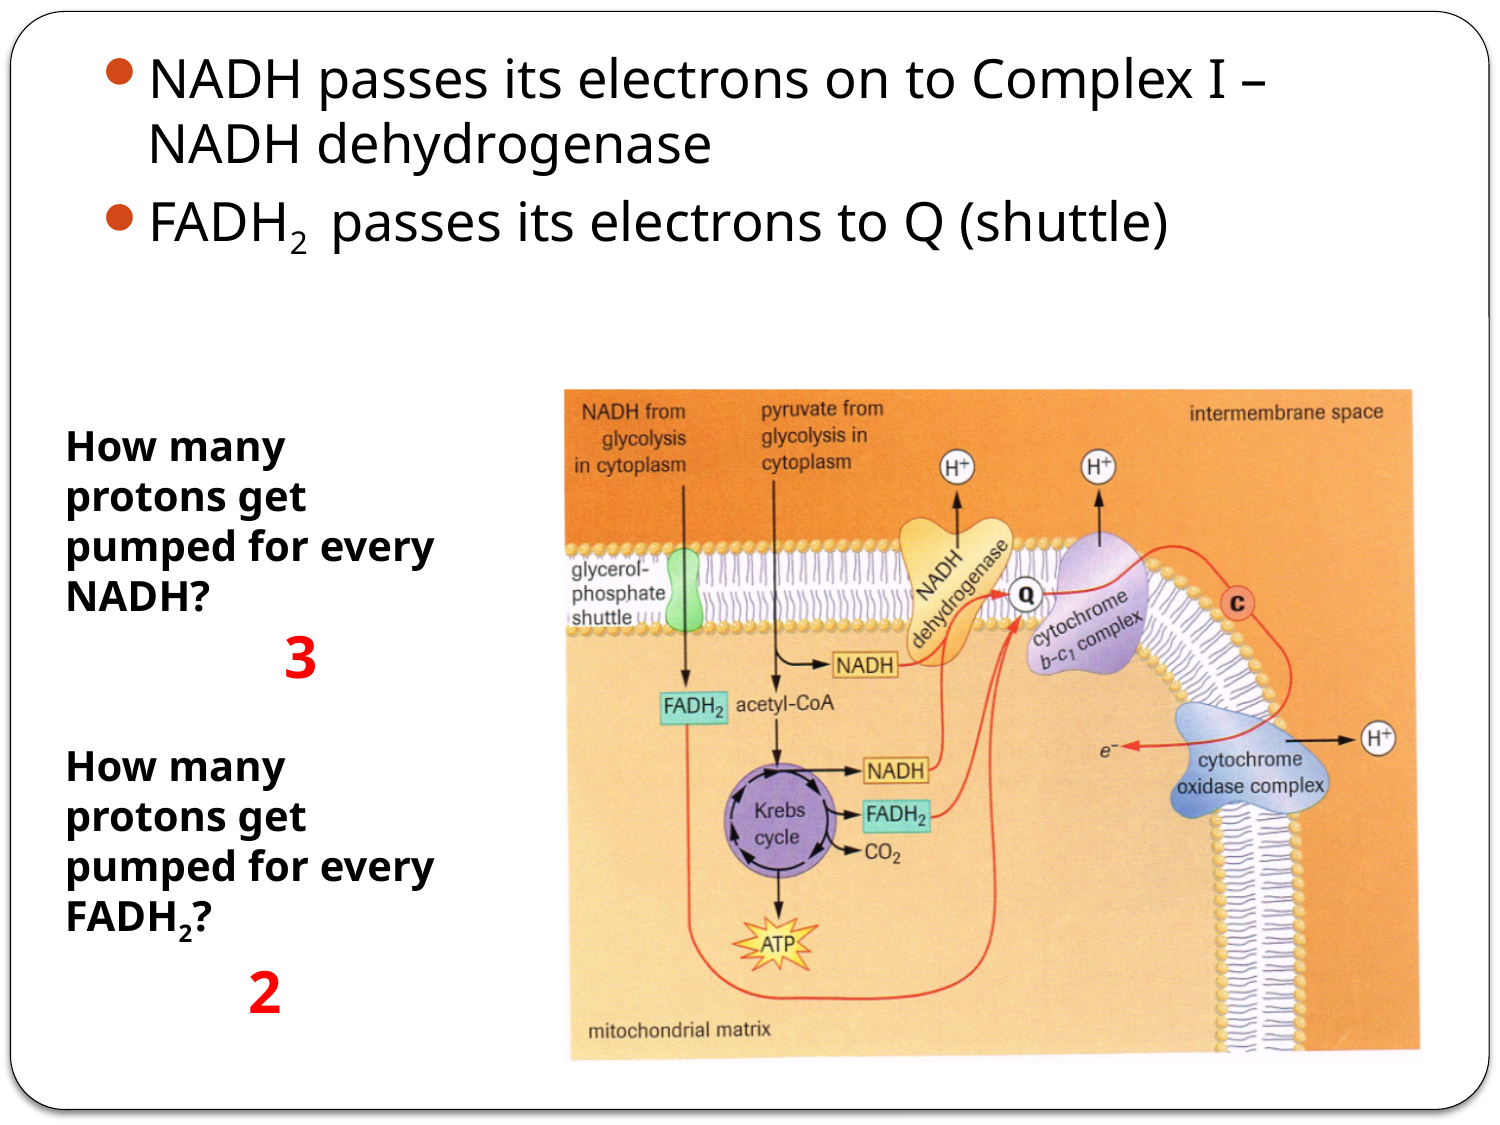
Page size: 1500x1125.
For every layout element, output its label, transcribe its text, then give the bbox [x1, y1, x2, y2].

picture [562, 387, 1426, 1066]
list NADH passes its electrons on to Complex I – NADH dehydrogenase FADH2 passes its electrons to Q (shuttle) [87, 37, 1438, 1038]
text_box How many protons get pumped for every NADH? 3 How many protons get pumped for every FADH2? 2 [50, 412, 463, 1125]
